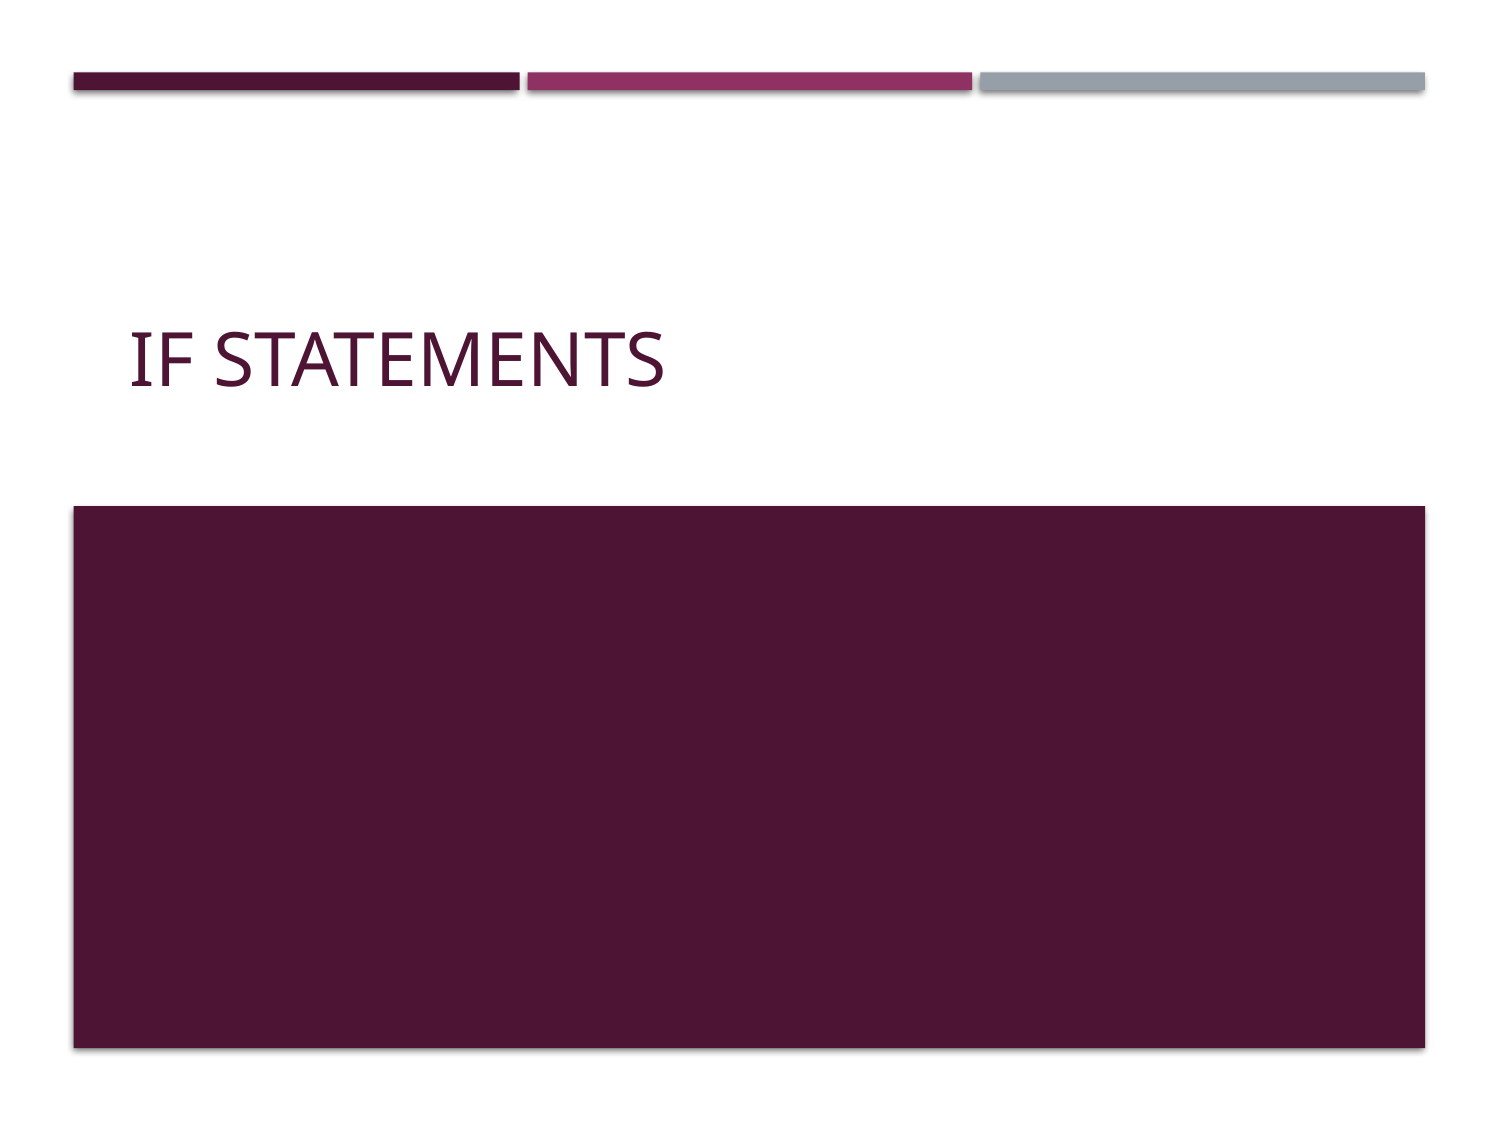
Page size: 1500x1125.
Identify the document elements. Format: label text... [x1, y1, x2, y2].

title If statements [95, 162, 1406, 410]
